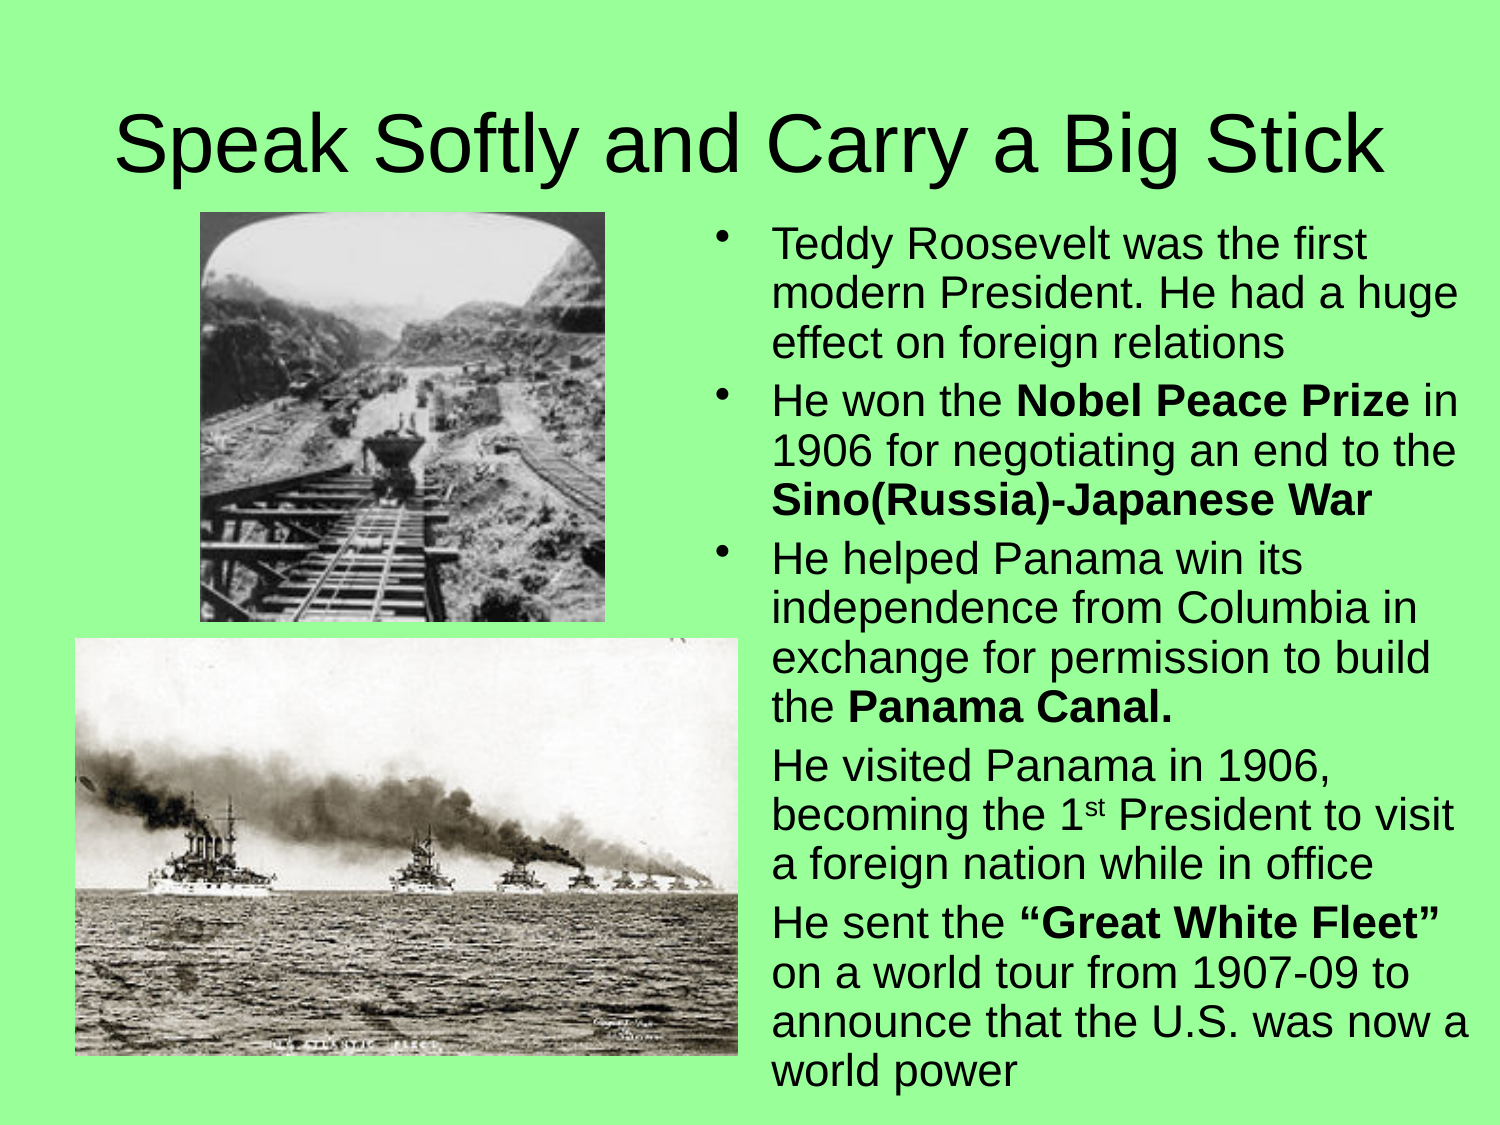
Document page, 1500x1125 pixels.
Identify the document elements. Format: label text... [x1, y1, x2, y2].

list Teddy Roosevelt was the first modern President. He had a huge effect on foreign relations He won the Nobel Peace Prize in 1906 for negotiating an end to the Sino(Russia)-Japanese War He helped Panama win its independence from Columbia in exchange for permission to build the Panama Canal. He visited Panama in 1906, becoming the 1st President to visit a foreign nation while in office He sent the “Great White Fleet” on a world tour from 1907-09 to announce that the U.S. was now a world power [699, 212, 1500, 1100]
title Speak Softly and Carry a Big Stick [75, 45, 1425, 233]
picture [199, 212, 606, 622]
picture [74, 638, 738, 1056]
